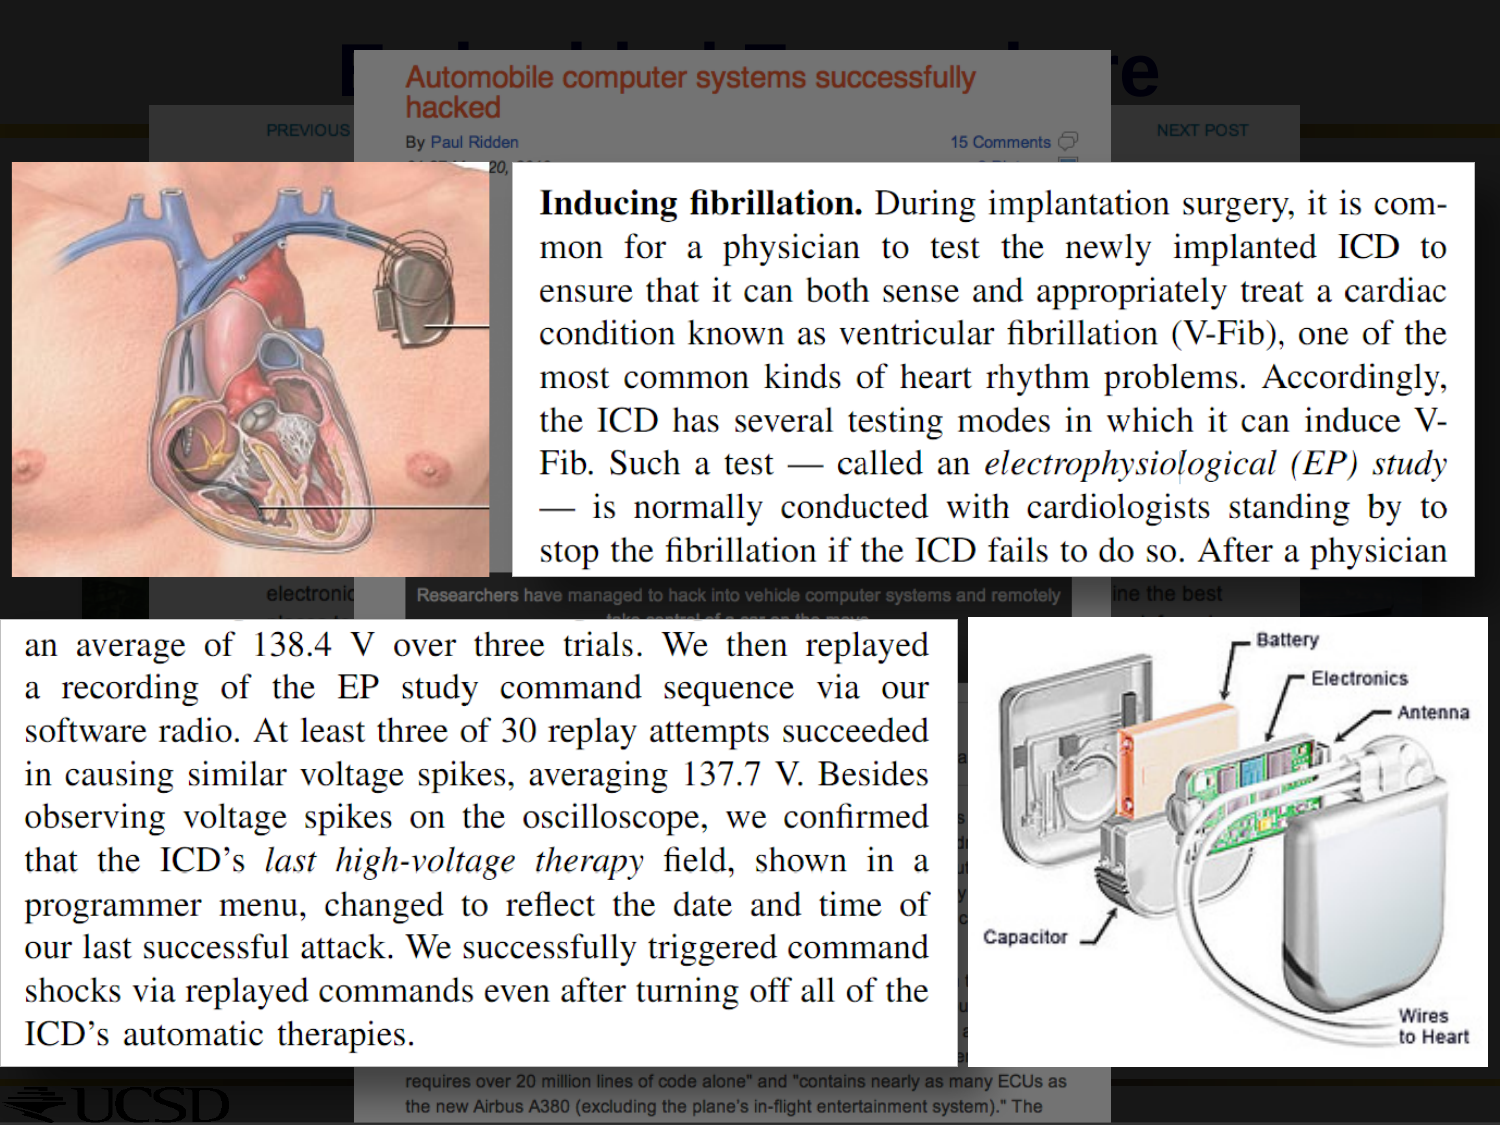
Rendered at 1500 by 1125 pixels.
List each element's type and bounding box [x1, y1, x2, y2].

text_box [0, 0, 1500, 1124]
text_box [0, 617, 1488, 1067]
text_box [11, 162, 1476, 577]
